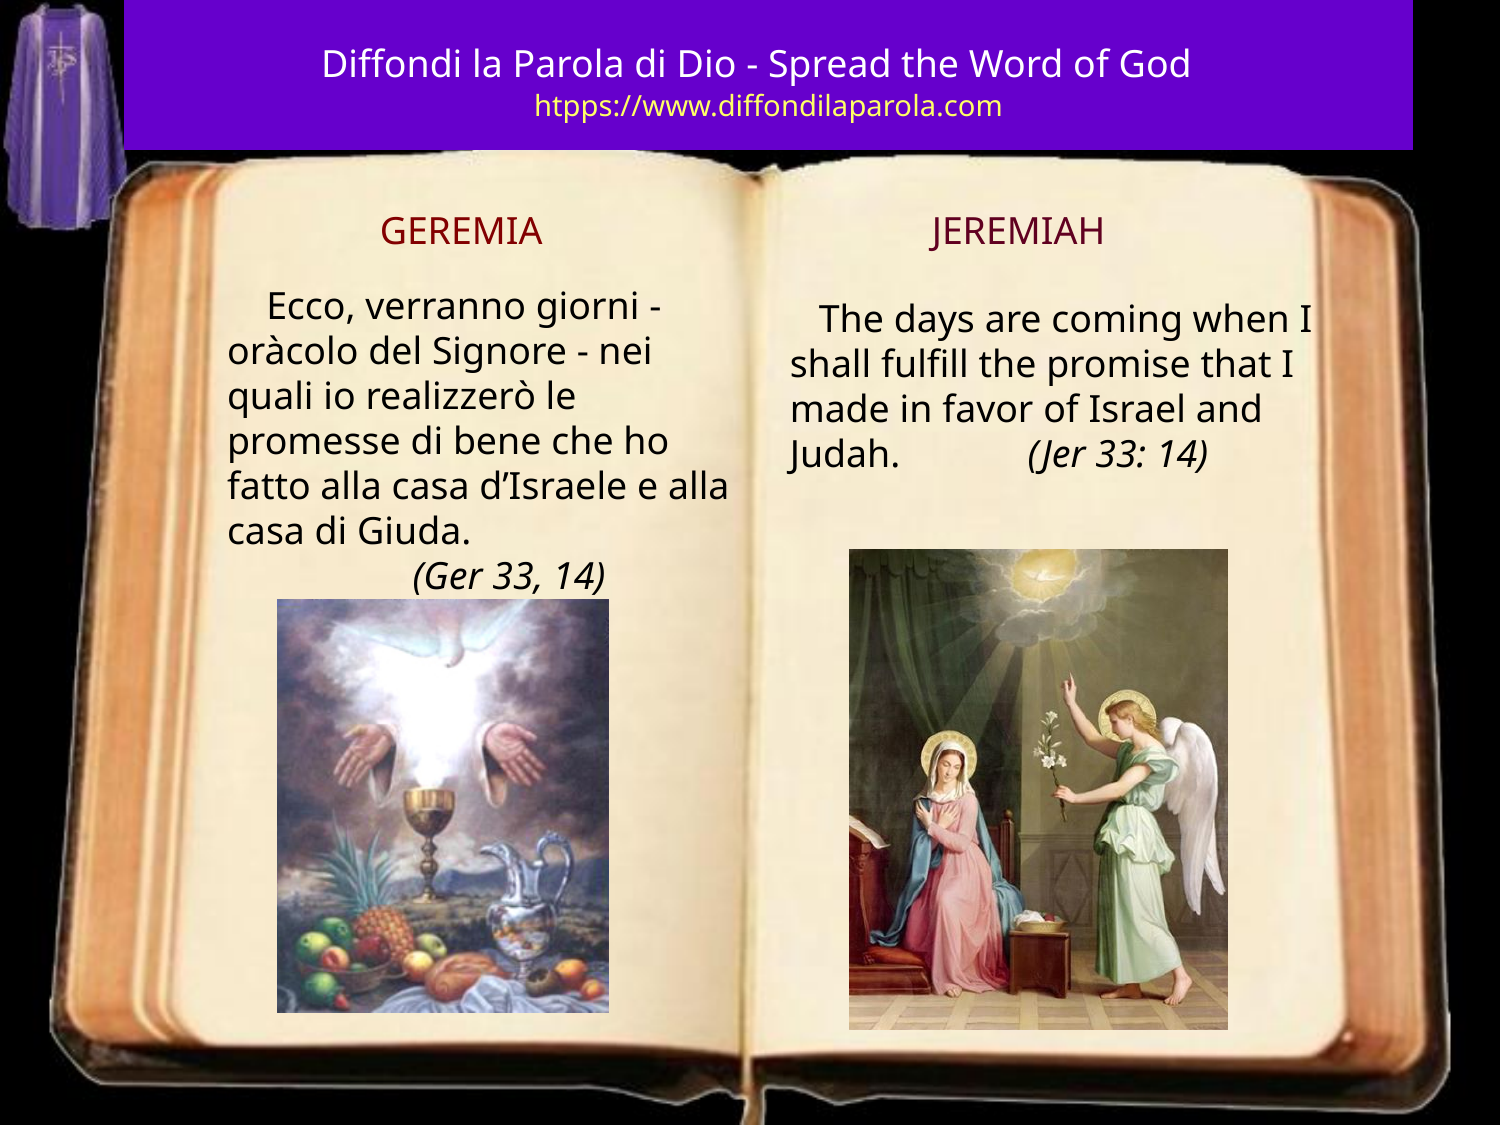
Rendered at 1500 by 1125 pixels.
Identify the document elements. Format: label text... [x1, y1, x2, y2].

text_box Diffondi la Parola di Dio - Spread the Word of God htpps://www.diffondilaparola.com [124, 0, 1413, 150]
text_box Ecco, verranno giorni - oràcolo del Signore - nei quali io realizzerò le promesse di bene che ho fatto alla casa d’Israele e alla casa di Giuda. (Ger 33, 14) [212, 274, 750, 605]
text_box The days are coming when I shall fulfill the promise that I made in favor of Israel and Judah. (Jer 33: 14) [774, 287, 1338, 483]
text_box JEREMIAH [762, 199, 1275, 260]
picture [0, 0, 1500, 1125]
text_box GEREMIA [174, 199, 738, 260]
